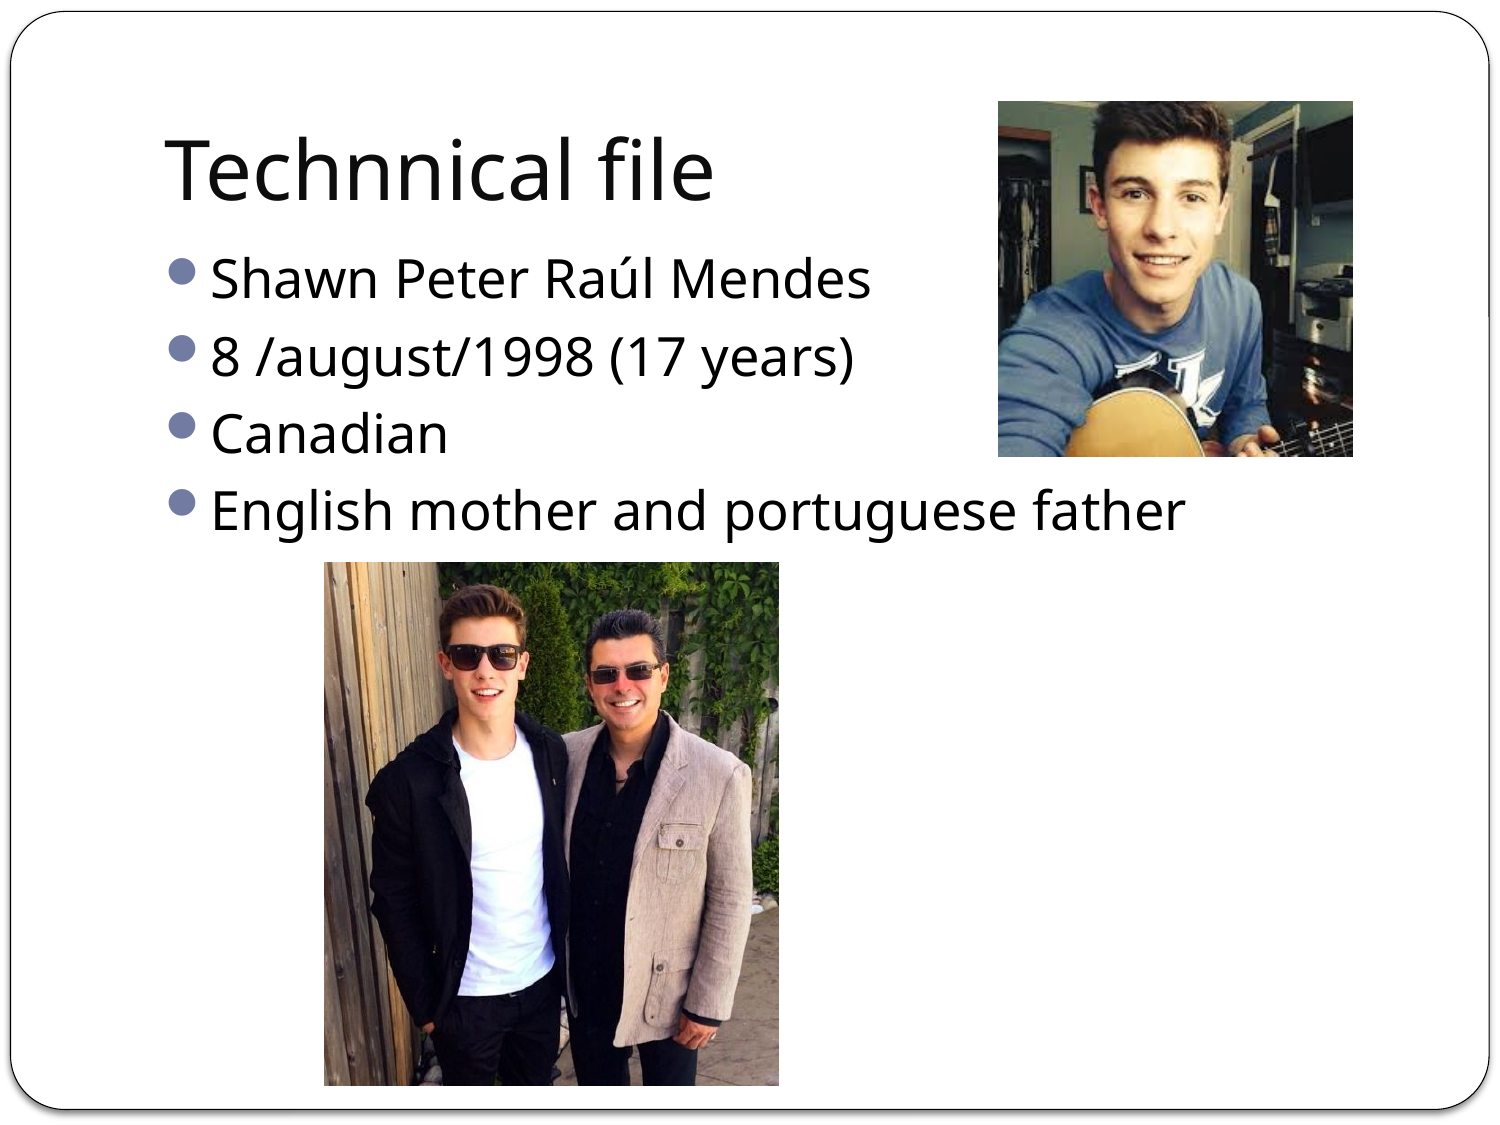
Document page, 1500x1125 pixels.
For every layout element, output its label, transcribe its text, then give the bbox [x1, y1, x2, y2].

picture [324, 562, 779, 1086]
title Technnical file [150, 45, 1425, 233]
list Shawn Peter Raúl Mendes 8 /august/1998 (17 years) Canadian English mother and portuguese father [150, 237, 1425, 988]
picture [997, 101, 1353, 457]
